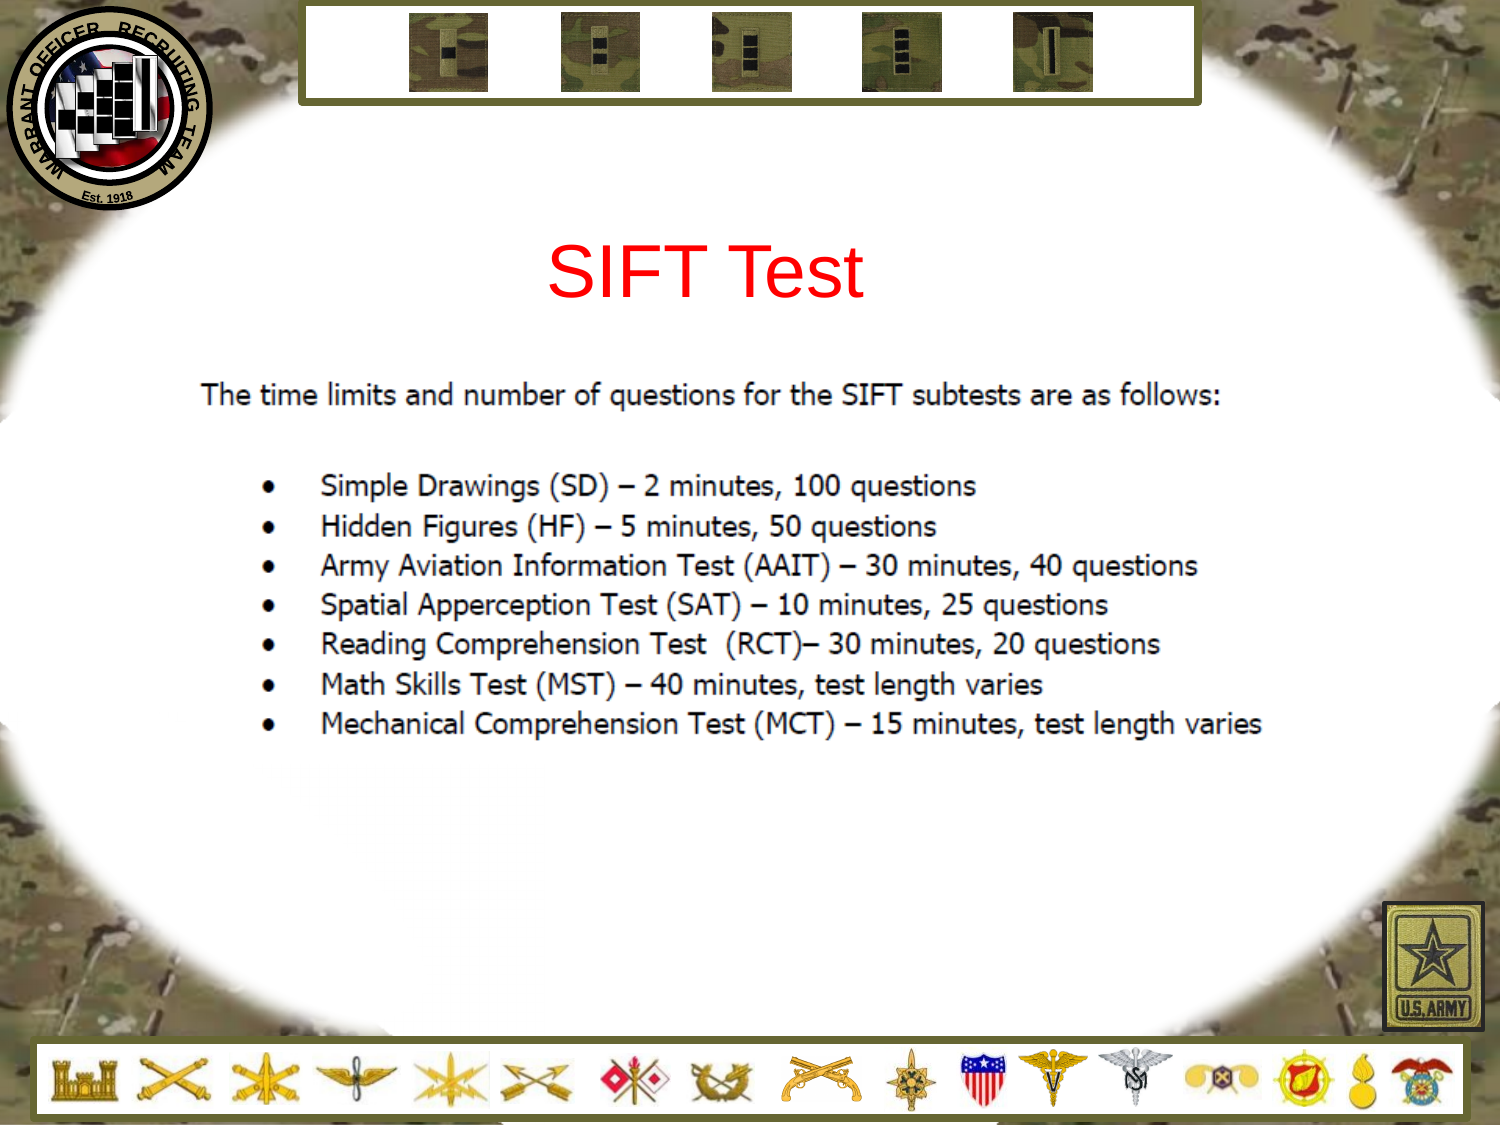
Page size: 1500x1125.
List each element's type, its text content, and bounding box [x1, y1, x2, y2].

picture [0, 0, 298, 357]
picture [50, 50, 172, 173]
picture [409, 13, 488, 92]
picture [561, 12, 640, 92]
picture [1183, 1059, 1262, 1100]
picture [955, 763, 1500, 1125]
picture [0, 776, 544, 1124]
picture [862, 12, 942, 92]
picture [411, 1051, 490, 1109]
picture [312, 1047, 401, 1105]
picture [600, 1053, 671, 1107]
picture [500, 1058, 575, 1104]
picture [229, 1052, 303, 1105]
picture [686, 1058, 755, 1104]
picture [1098, 1047, 1173, 1107]
picture [1388, 1051, 1455, 1107]
picture [48, 1056, 121, 1104]
title SIFT Test [67, 198, 1344, 336]
picture [1202, 0, 1500, 346]
picture [712, 12, 792, 92]
picture [186, 336, 1333, 1036]
picture [1387, 905, 1481, 1027]
picture [1013, 12, 1093, 92]
picture [1346, 1049, 1378, 1112]
picture [956, 1047, 1008, 1109]
picture [1018, 1049, 1088, 1107]
picture [781, 1056, 862, 1102]
picture [884, 1047, 937, 1112]
picture [1272, 1049, 1336, 1107]
picture [131, 1049, 219, 1109]
